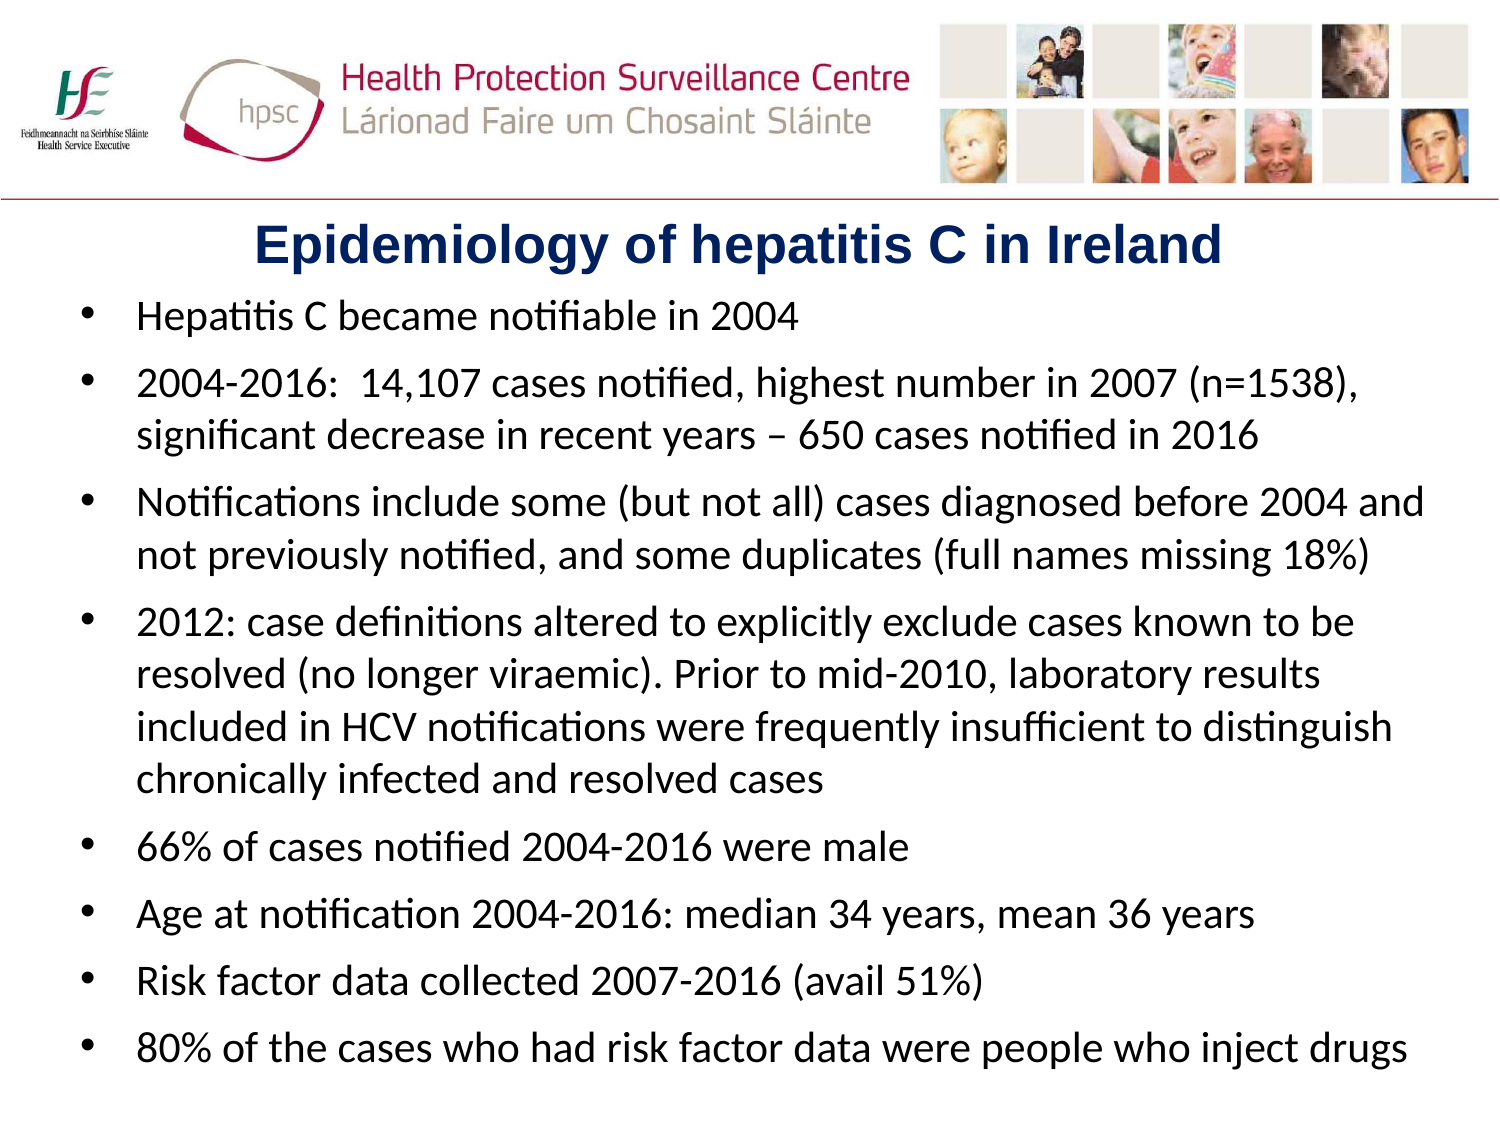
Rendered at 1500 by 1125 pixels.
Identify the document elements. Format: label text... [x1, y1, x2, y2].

title Epidemiology of hepatitis C in Ireland [64, 210, 1416, 278]
list Hepatitis C became notifiable in 2004 2004-2016: 14,107 cases notified, highest number in 2007 (n=1538), significant decrease in recent years – 650 cases notified in 2016 Notifications include some (but not all) cases diagnosed before 2004 and not previously notified, and some duplicates (full names missing 18%) 2012: case definitions altered to explicitly exclude cases known to be resolved (no longer viraemic). Prior to mid-2010, laboratory results included in HCV notifications were frequently insufficient to distinguish chronically infected and resolved cases 66% of cases notified 2004-2016 were male Age at notification 2004-2016: median 34 years, mean 36 years Risk factor data collected 2007-2016 (avail 51%) 80% of the cases who had risk factor data were people who inject drugs [8, 278, 1492, 1095]
picture [0, 0, 1500, 201]
